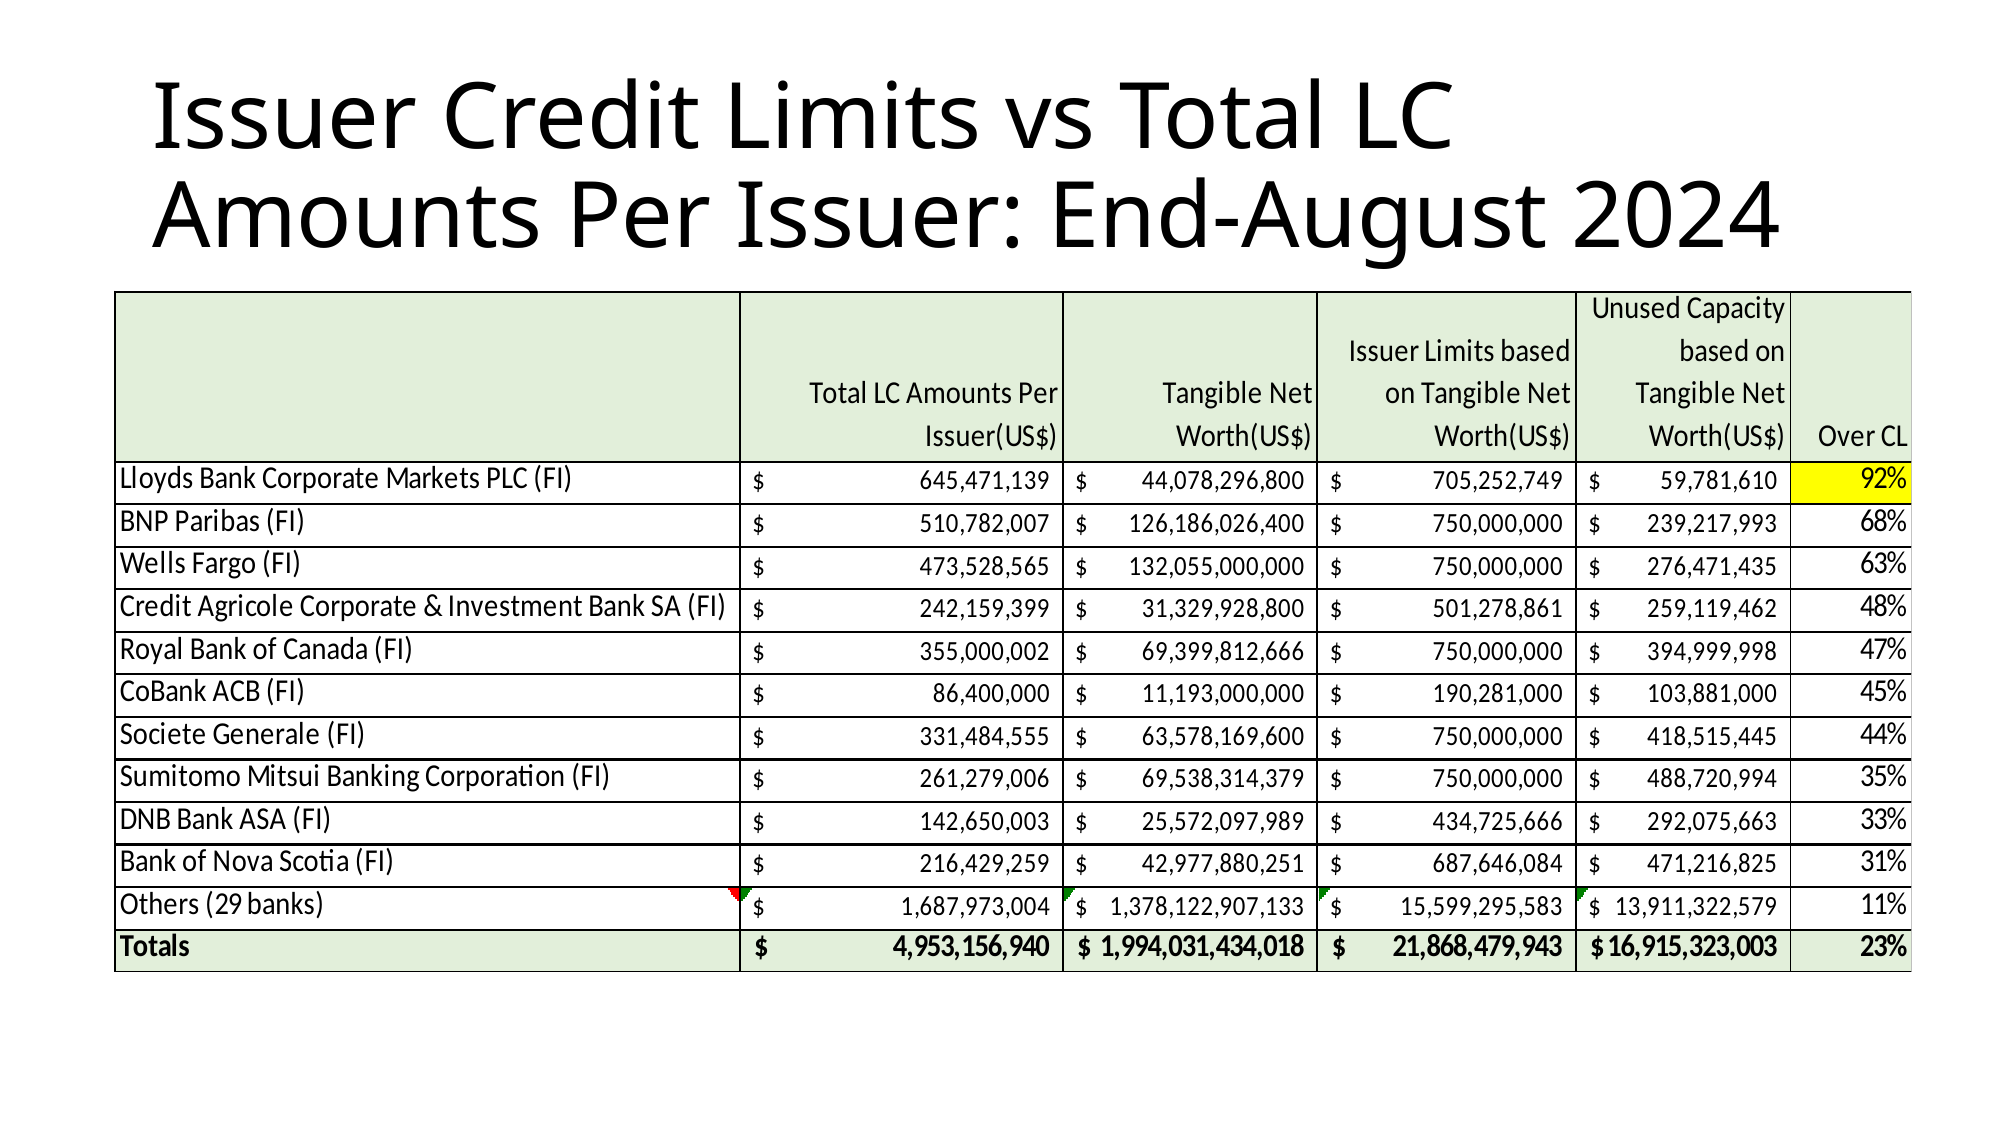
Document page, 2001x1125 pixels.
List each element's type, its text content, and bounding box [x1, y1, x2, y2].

title Issuer Credit Limits vs Total LC Amounts Per Issuer: End-August 2024 [137, 59, 1863, 278]
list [114, 290, 1914, 974]
